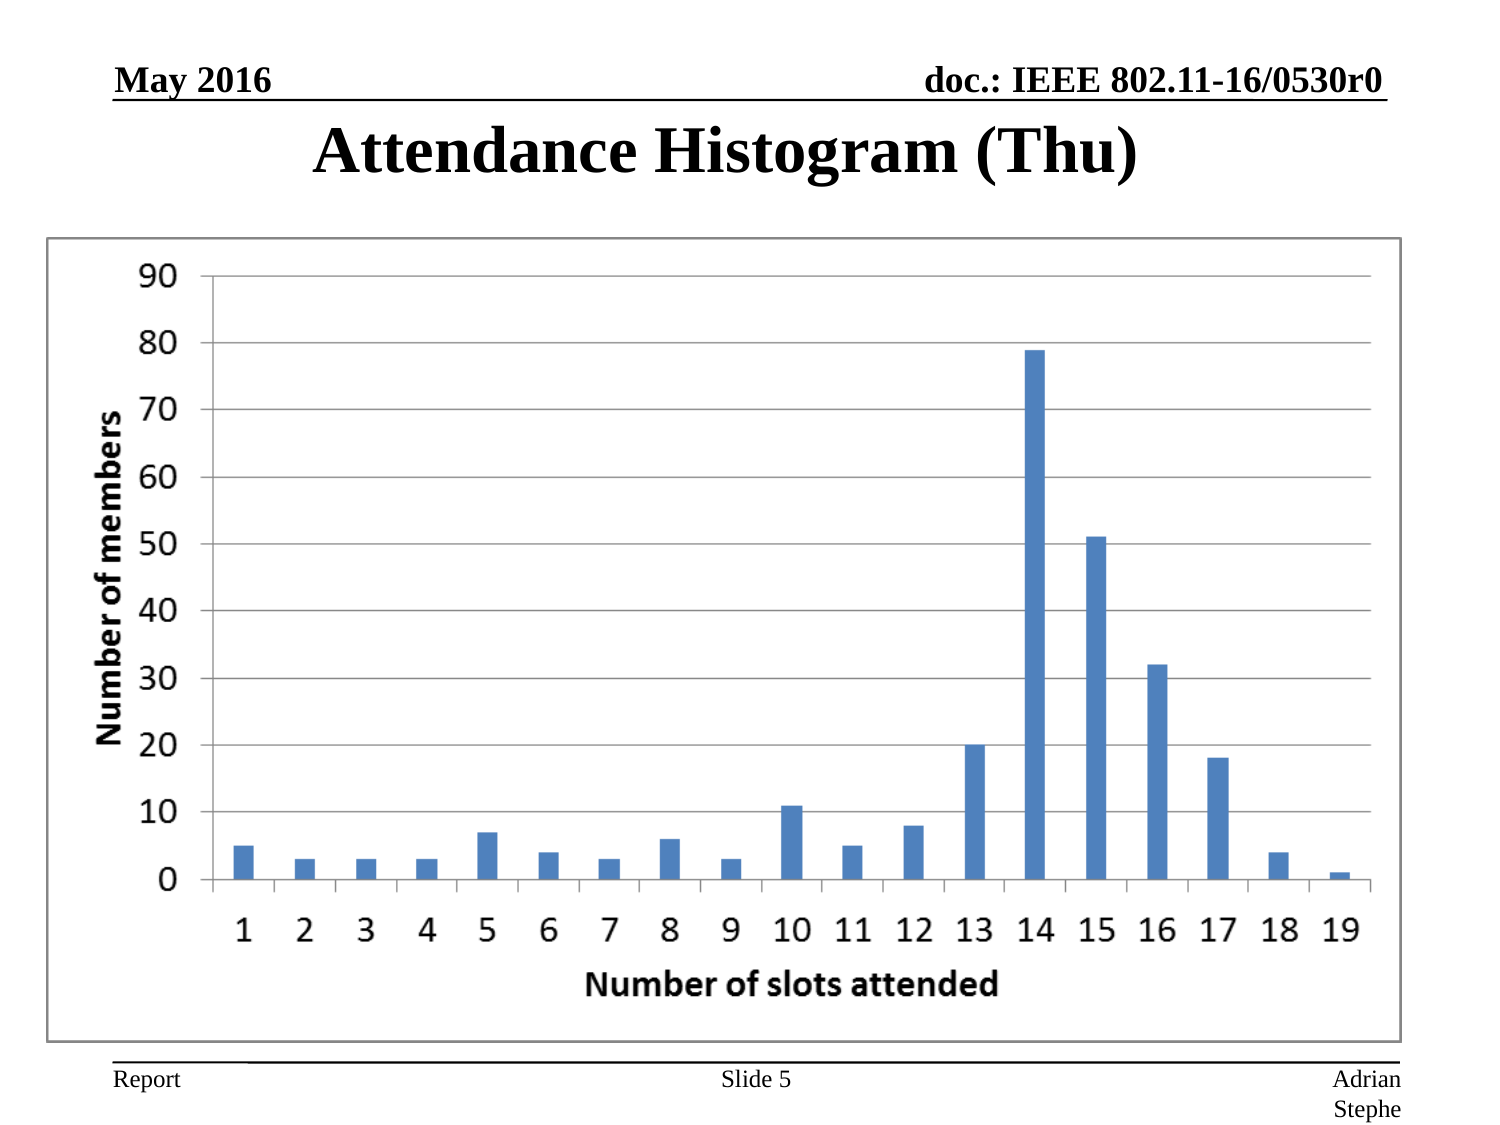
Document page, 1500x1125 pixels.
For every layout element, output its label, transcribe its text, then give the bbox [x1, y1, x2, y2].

title Attendance Histogram (Thu) [88, 111, 1364, 235]
slide_number Slide 5 [711, 1061, 801, 1093]
footer Adrian Stephens, Intel Corporation [1324, 1061, 1402, 1093]
picture [46, 237, 1402, 1043]
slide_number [114, 54, 374, 101]
